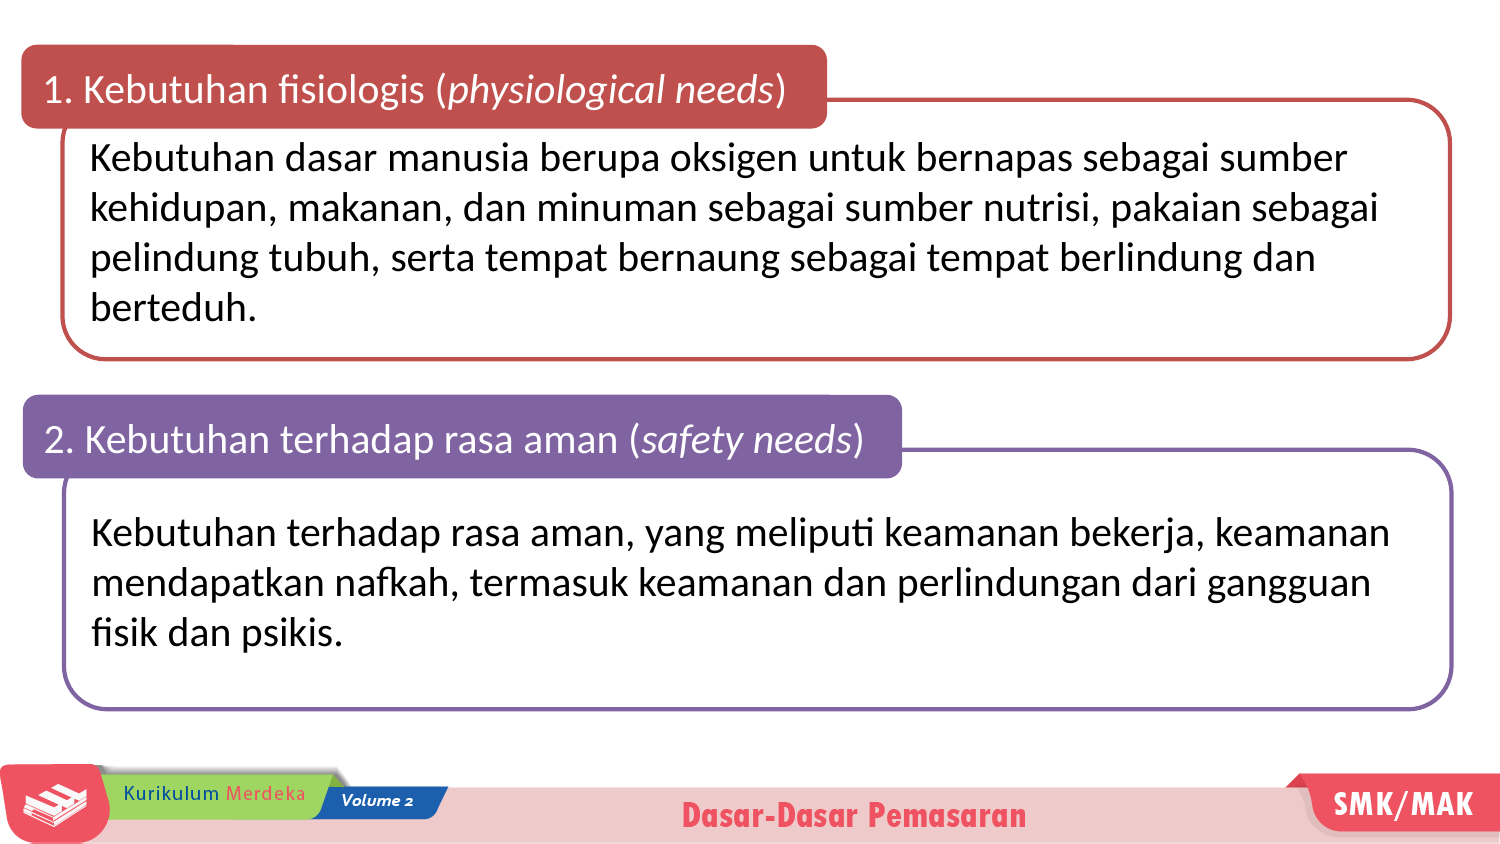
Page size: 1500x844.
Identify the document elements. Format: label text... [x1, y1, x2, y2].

text_box Kebutuhan terhadap rasa aman, yang meliputi keamanan bekerja, keamanan mendapatkan nafkah, termasuk keamanan dan perlindungan dari gangguan fisik dan psikis. [61, 447, 1454, 712]
text_box 2. Kebutuhan terhadap rasa aman (safety needs) [22, 394, 903, 479]
text_box 1. Kebutuhan fisiologis (physiological needs) [21, 44, 828, 129]
picture [0, 764, 1500, 844]
text_box Kebutuhan dasar manusia berupa oksigen untuk bernapas sebagai sumber kehidupan, makanan, dan minuman sebagai sumber nutrisi, pakaian sebagai pelindung tubuh, serta tempat bernaung sebagai tempat berlindung dan berteduh. [60, 97, 1453, 362]
